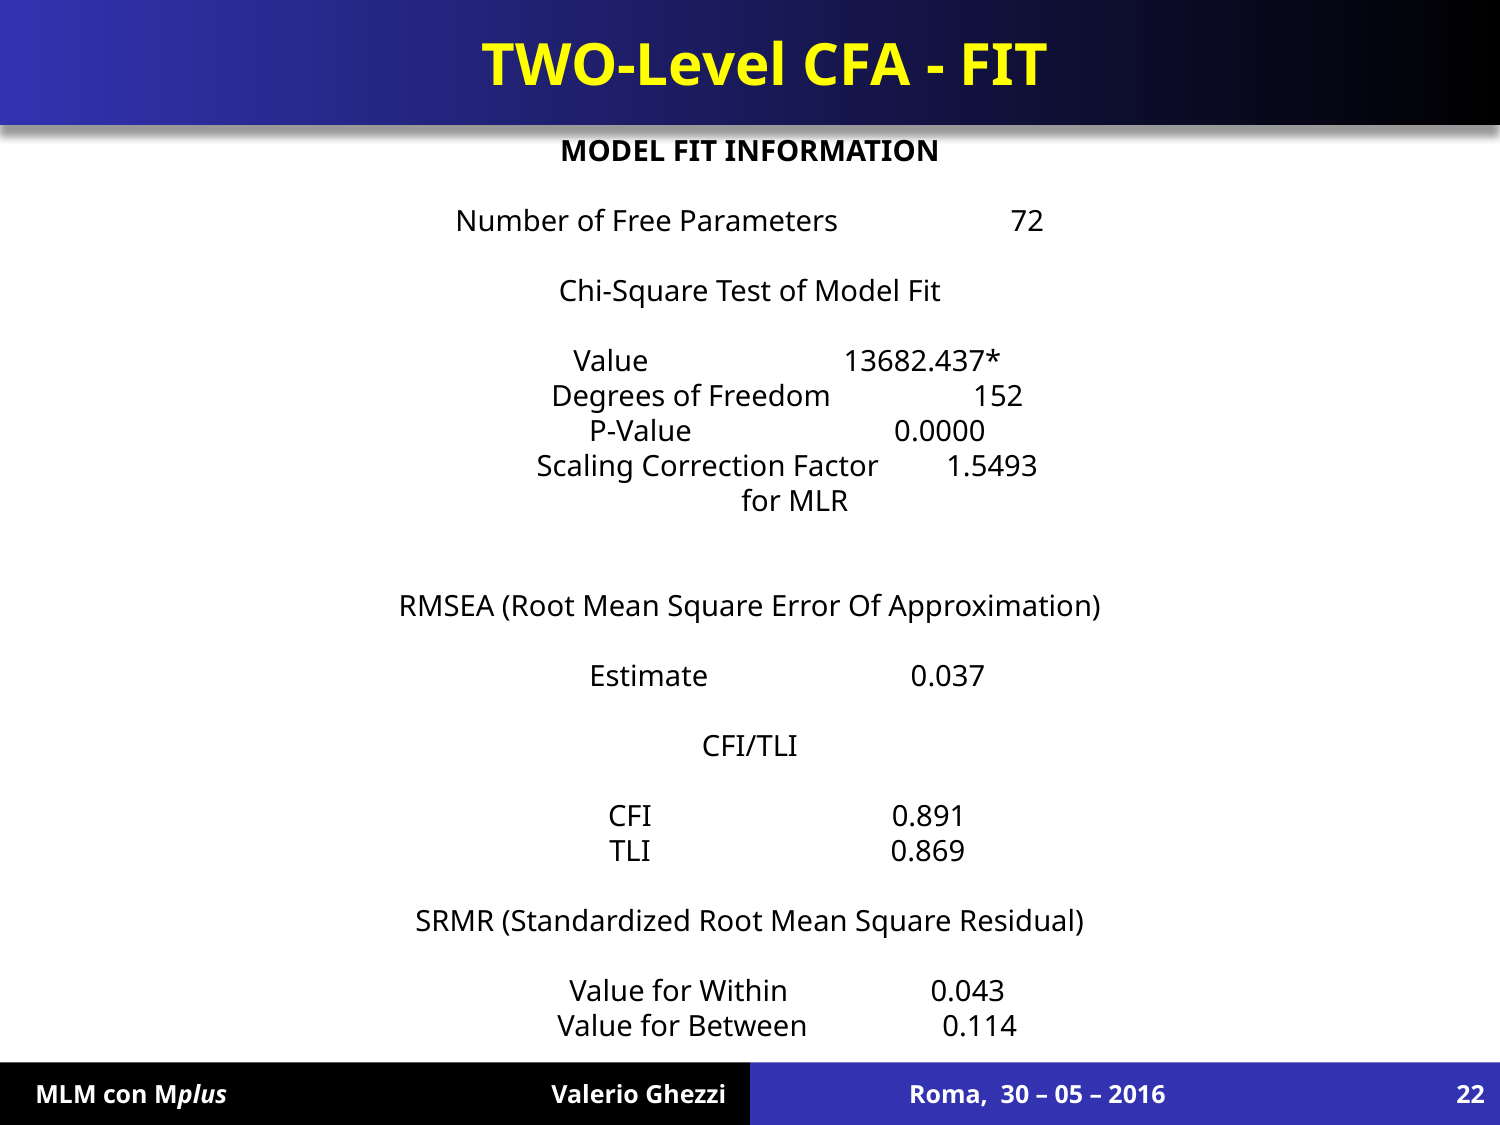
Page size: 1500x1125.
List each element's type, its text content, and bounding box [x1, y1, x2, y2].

title TWO-Level CFA - FIT [0, 0, 1500, 125]
list MLM con Mplus Valerio Ghezzi [0, 1062, 750, 1125]
text_box Roma, 30 – 05 – 2016 [750, 1062, 1325, 1125]
slide_number 22 [1325, 1065, 1500, 1125]
text_box MODEL FIT INFORMATION Number of Free Parameters 72 Chi-Square Test of Model Fit Value 13682.437* Degrees of Freedom 152 P-Value 0.0000 Scaling Correction Factor 1.5493 for MLR RMSEA (Root Mean Square Error Of Approximation) Estimate 0.037 CFI/TLI CFI 0.891 TLI 0.869 SRMR (Standardized Root Mean Square Residual) Value for Within 0.043 Value for Between 0.114 [0, 125, 1500, 1050]
